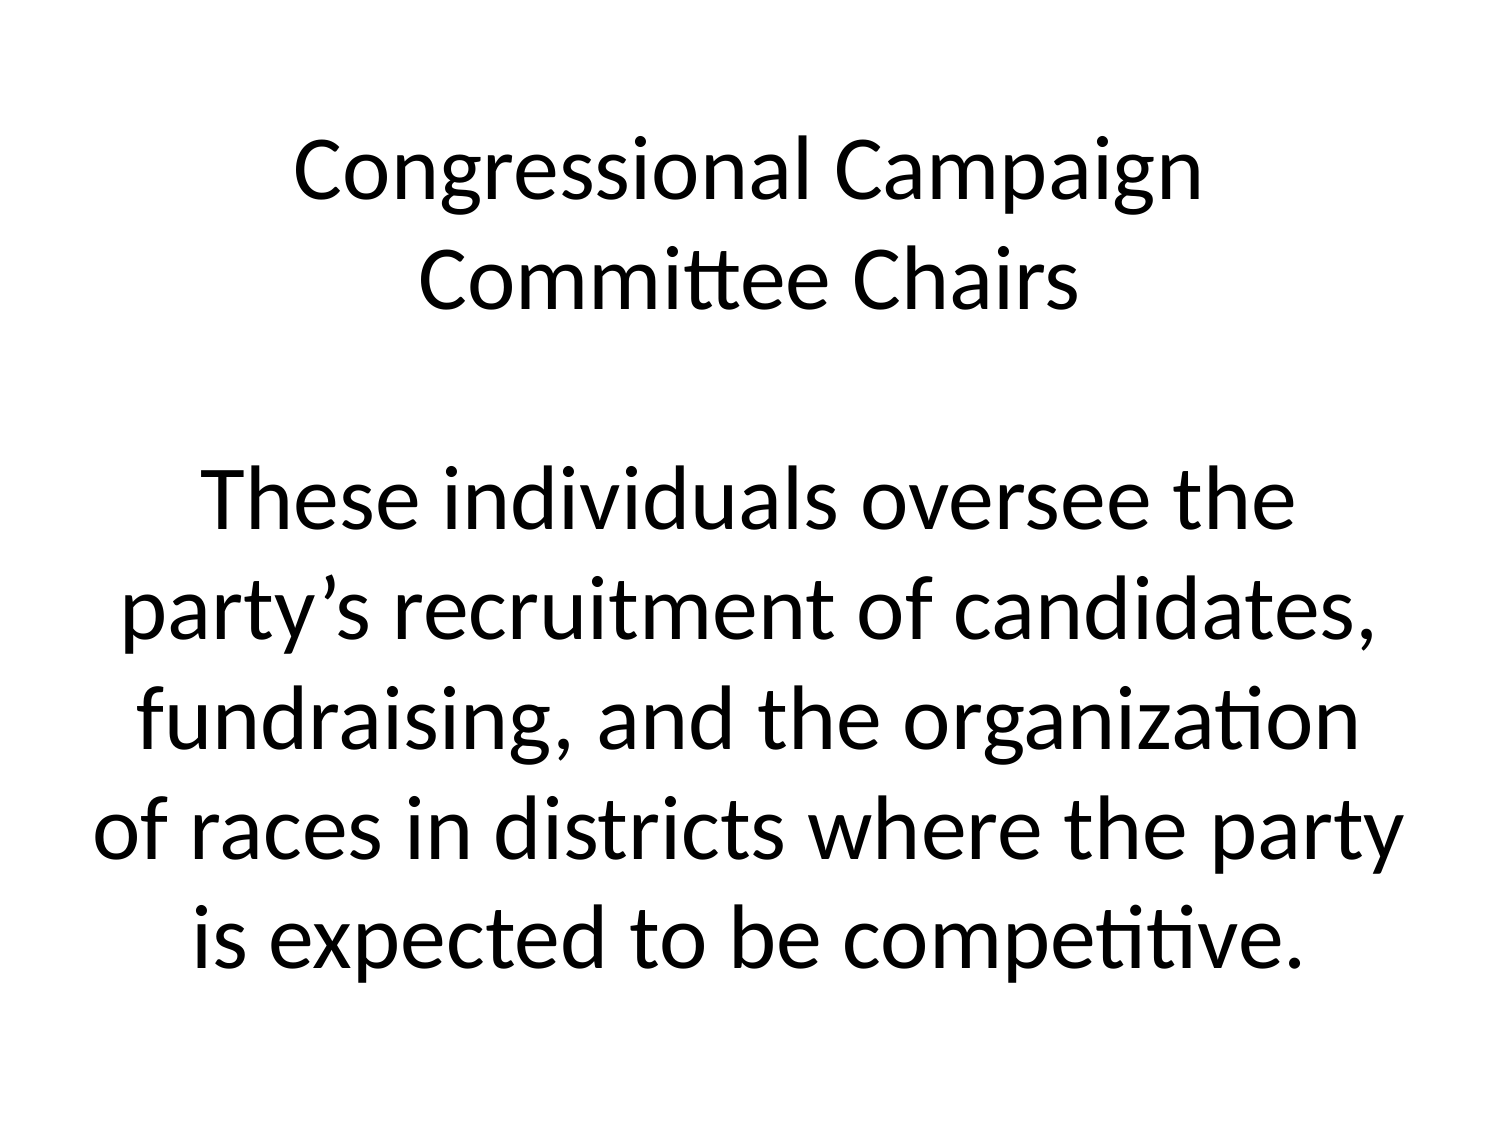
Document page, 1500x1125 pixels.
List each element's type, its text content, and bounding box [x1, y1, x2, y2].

title Congressional Campaign Committee Chairs These individuals oversee the party’s recruitment of candidates, fundraising, and the organization of races in districts where the party is expected to be competitive. [74, 44, 1426, 1051]
